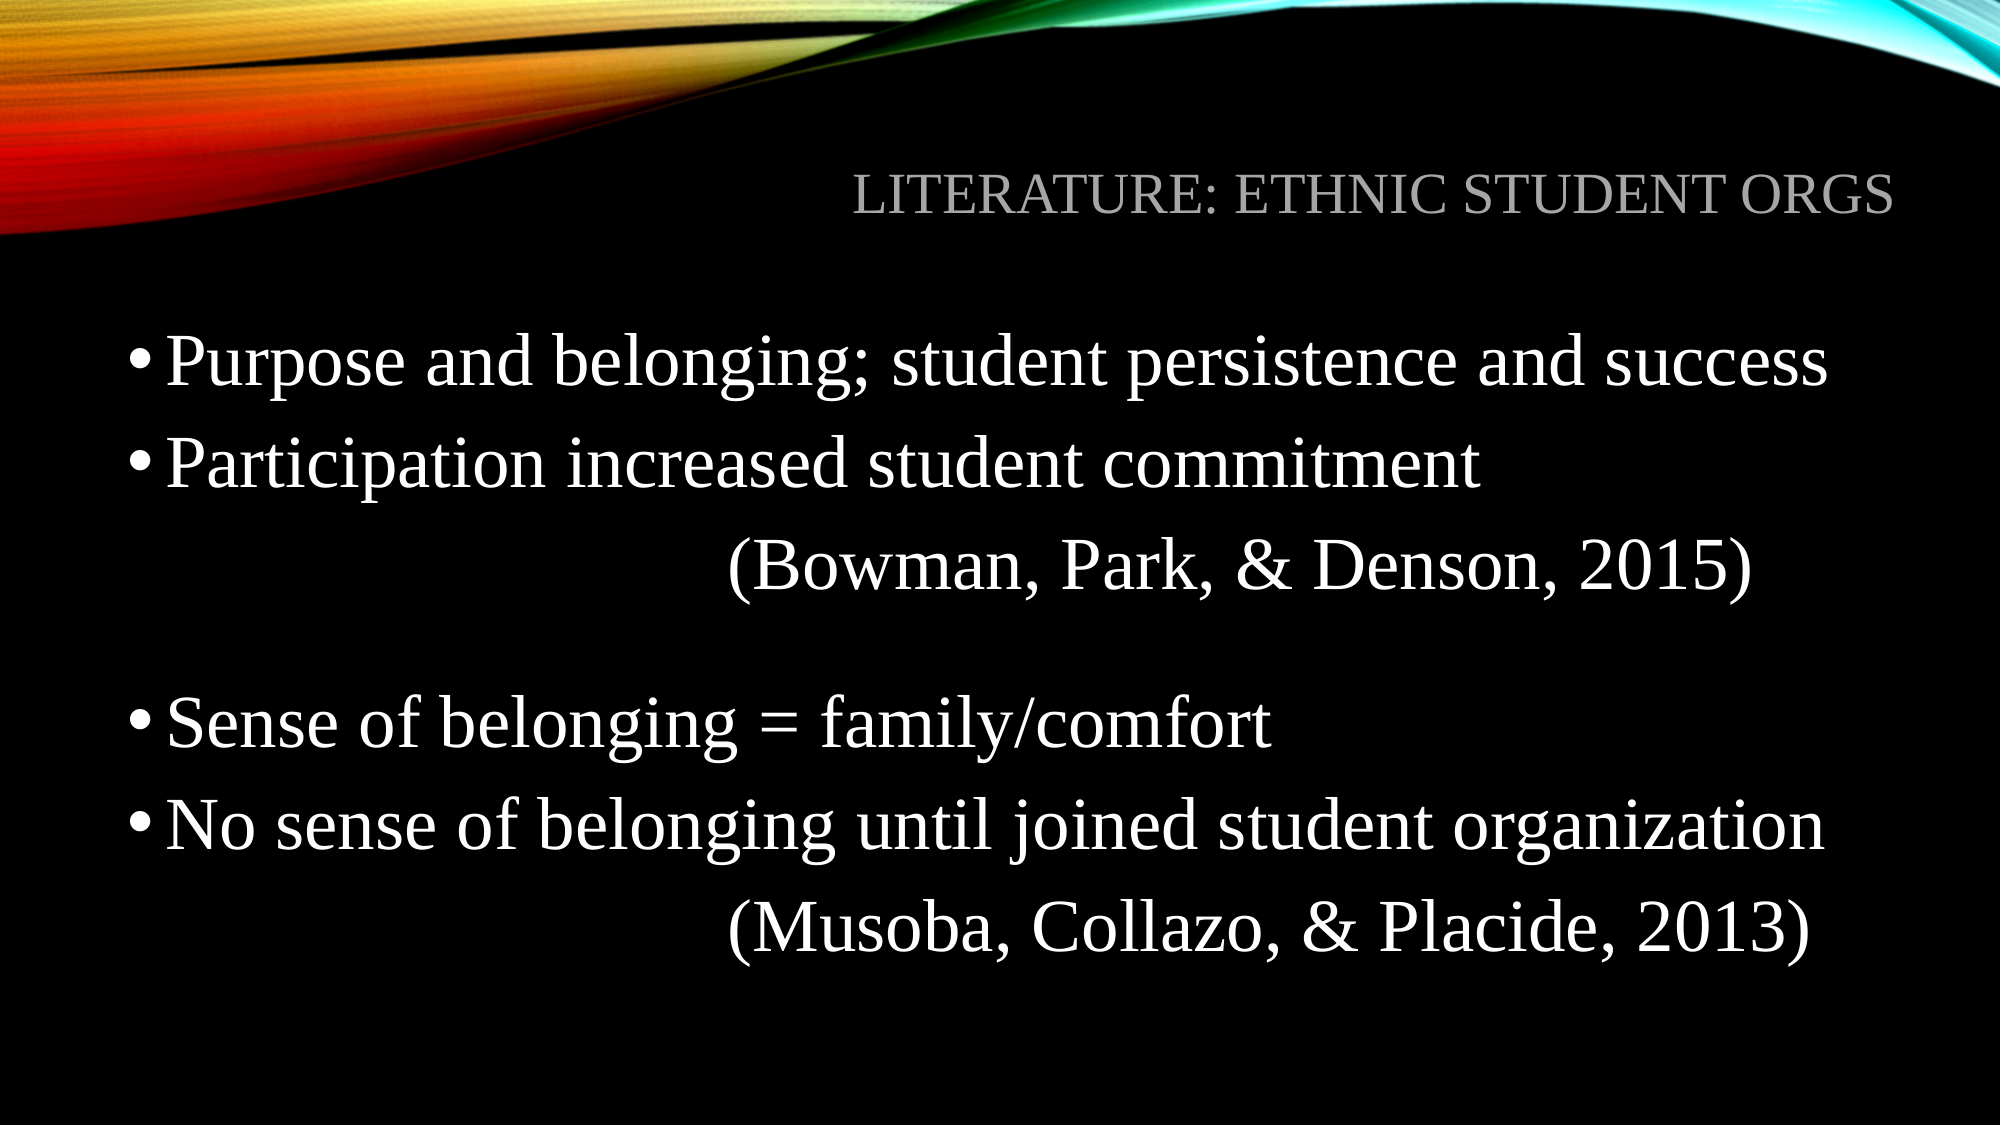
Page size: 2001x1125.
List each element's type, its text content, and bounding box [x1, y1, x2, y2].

list Purpose and belonging; student persistence and success Participation increased student commitment (Bowman, Park, & Denson, 2015) Sense of belonging = family/comfort No sense of belonging until joined student organization (Musoba, Collazo, & Placide, 2013) [112, 313, 1977, 1037]
picture [0, 0, 2000, 237]
title Literature: Ethnic student orgs [498, 88, 1912, 301]
